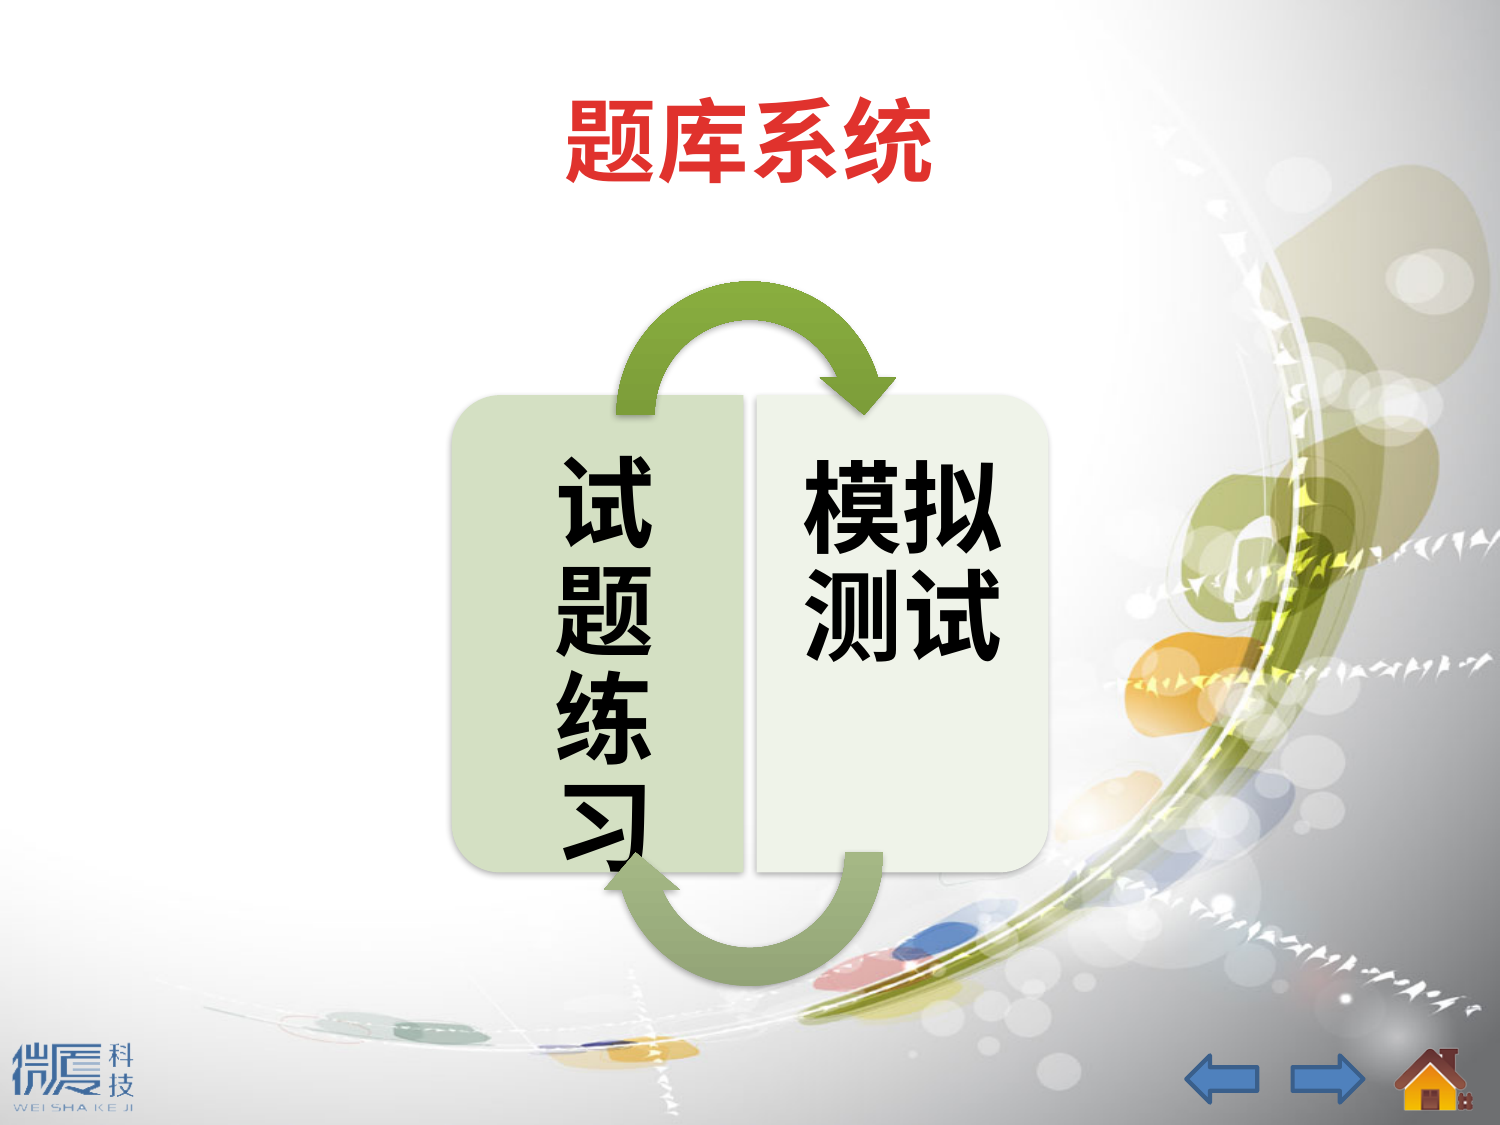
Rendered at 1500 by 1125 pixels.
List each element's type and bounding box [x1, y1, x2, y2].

list [74, 262, 1426, 1006]
picture [0, 0, 1500, 1125]
text_box [1186, 1039, 1485, 1118]
